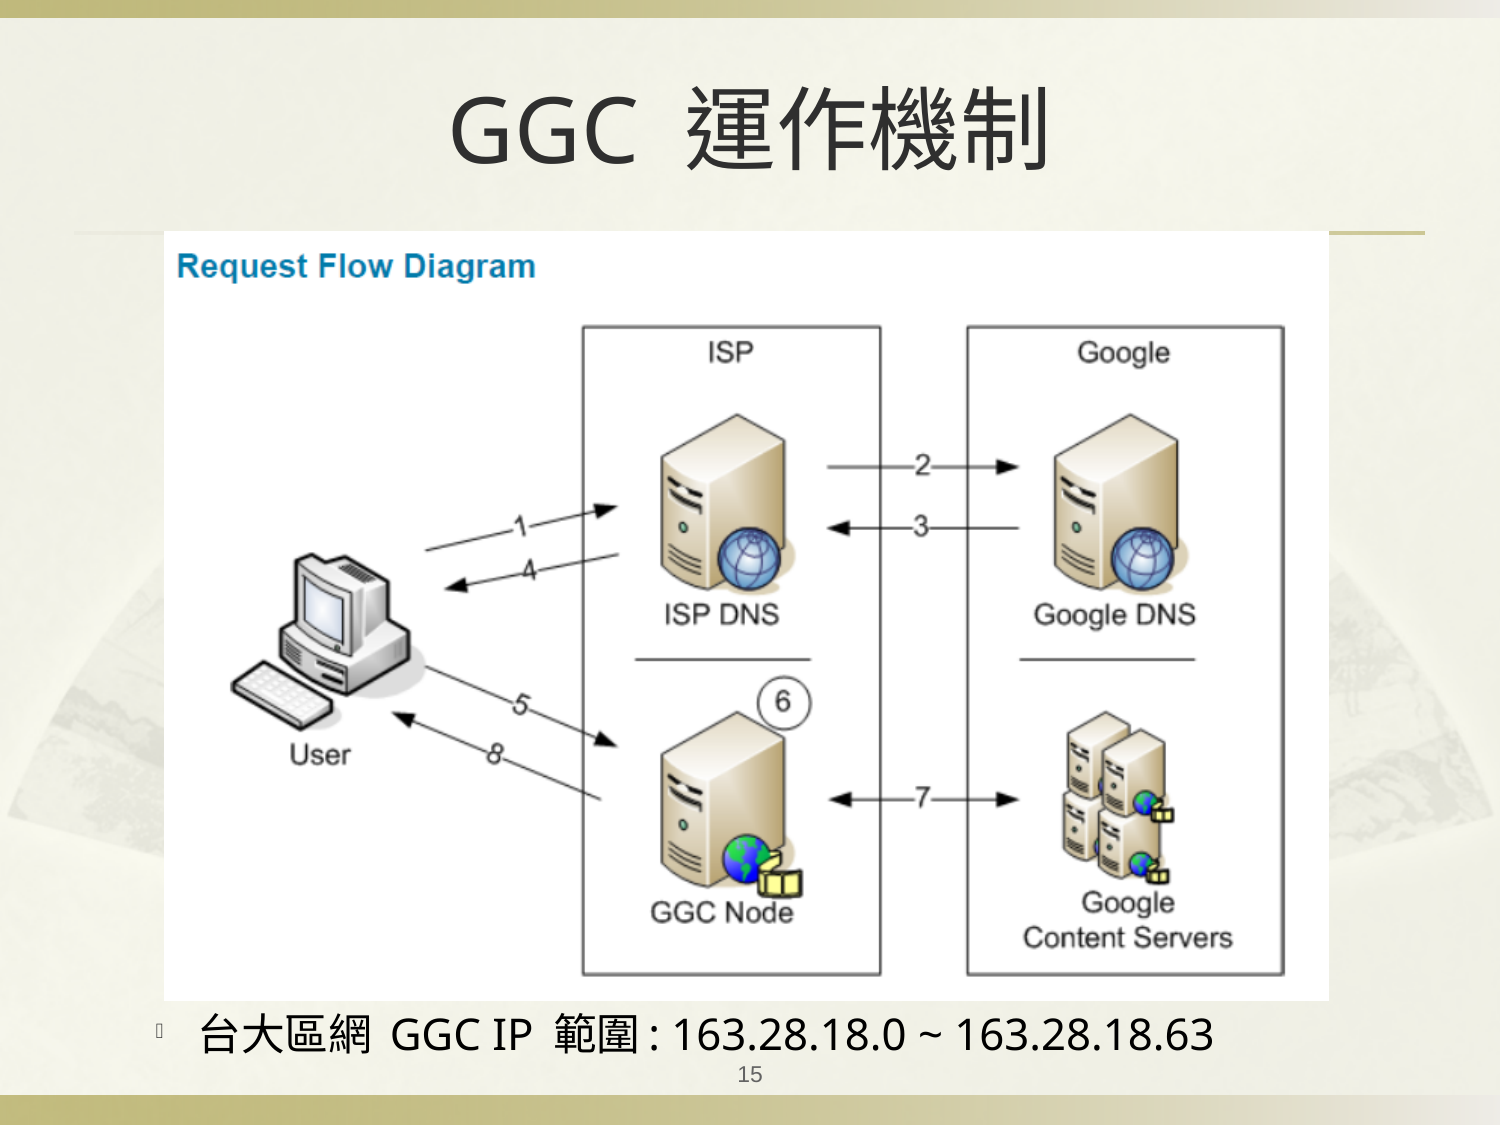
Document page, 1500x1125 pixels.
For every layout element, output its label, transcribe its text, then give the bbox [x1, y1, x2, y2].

picture [164, 231, 1329, 1001]
list 台大區網 GGC IP 範圍: 163.28.18.0 ~ 163.28.18.63 [75, 999, 1425, 1094]
title GGC 運作機制 [75, 45, 1425, 209]
slide_number 15 [675, 1050, 825, 1097]
